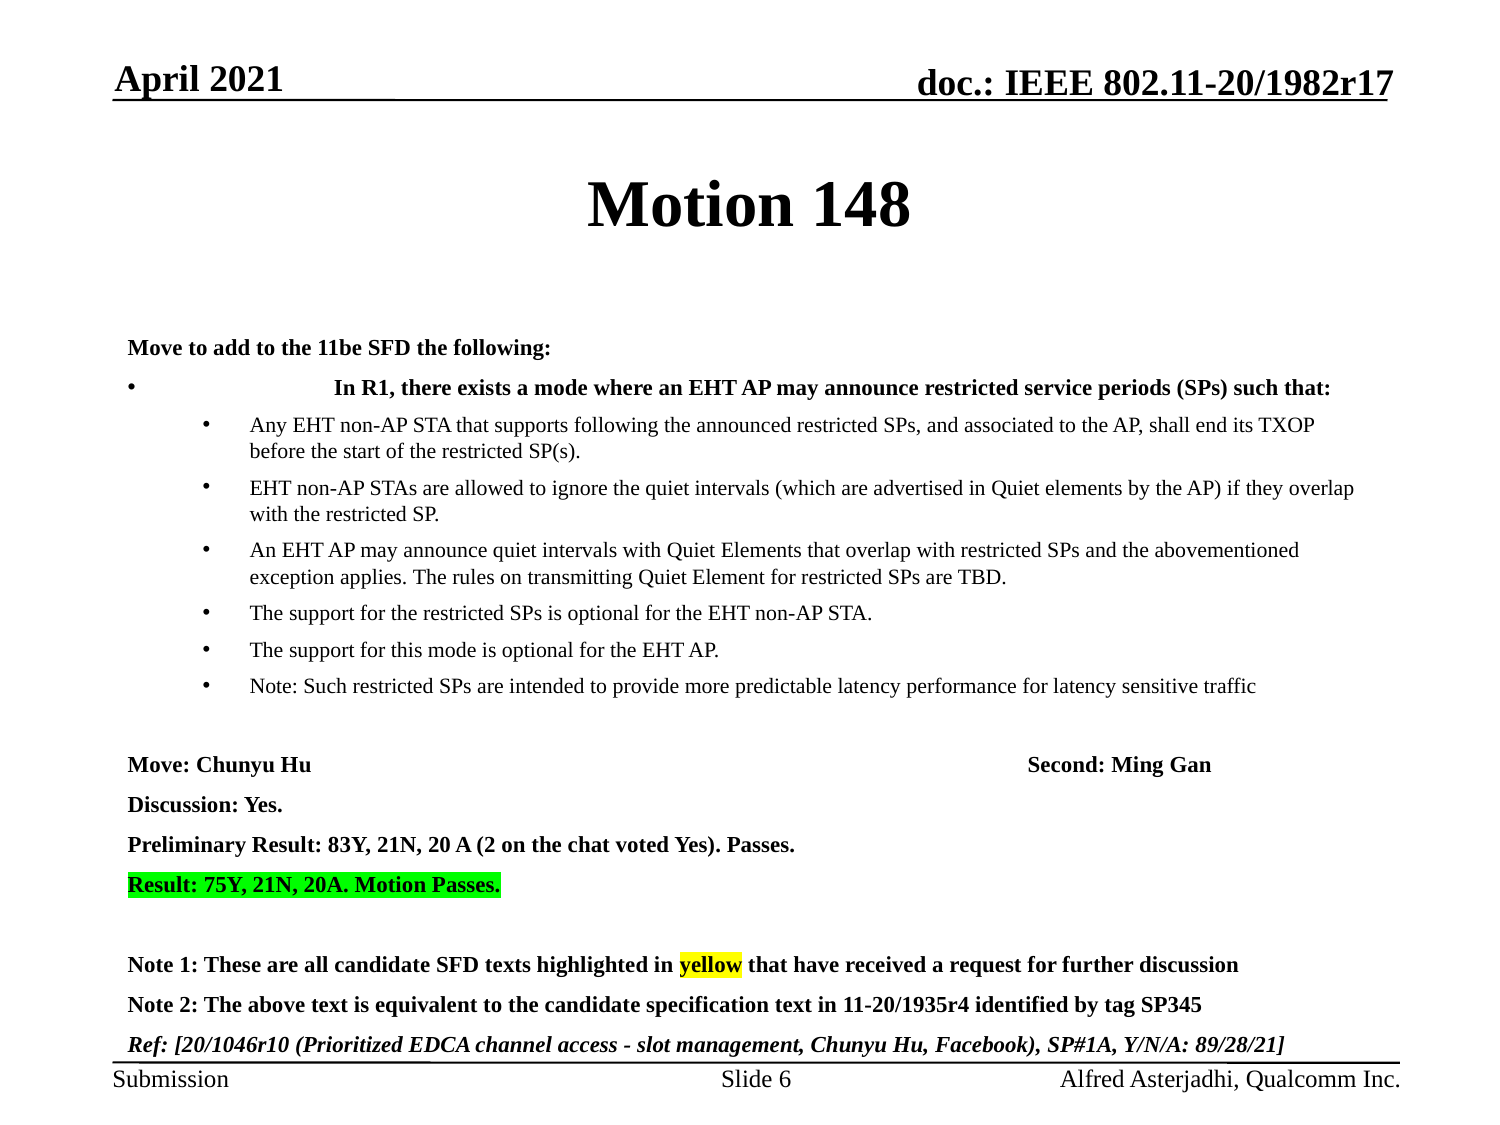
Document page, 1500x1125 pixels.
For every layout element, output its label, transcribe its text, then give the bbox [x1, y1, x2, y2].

slide_number Slide 6 [712, 1061, 800, 1123]
title Motion 148 [112, 112, 1388, 288]
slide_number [114, 54, 423, 100]
footer Alfred Asterjadhi, Qualcomm Inc. [878, 1061, 1402, 1093]
list Move to add to the 11be SFD the following: In R1, there exists a mode where an EHT AP may announce restricted service periods (SPs) such that: Any EHT non-AP STA that supports following the announced restricted SPs, and associated to the AP, shall end its TXOP before the start of the restricted SP(s). EHT non-AP STAs are allowed to ignore the quiet intervals (which are advertised in Quiet elements by the AP) if they overlap with the restricted SP. An EHT AP may announce quiet intervals with Quiet Elements that overlap with restricted SPs and the abovementioned exception applies. The rules on transmitting Quiet Element for restricted SPs are TBD. The support for the restricted SPs is optional for the EHT non-AP STA. The support for this mode is optional for the EHT AP. Note: Such restricted SPs are intended to provide more predictable latency performance for latency sensitive traffic Move: Chunyu Hu Second: Ming Gan Discussion: Yes. Preliminary Result: 83Y, 21N, 20 A (2 on the chat voted Yes). Passes. Result: 75Y, 21N, 20A. Motion Passes. Note 1: These are all candidate SFD texts highlighted in yellow that have received a request for further discussion Note 2: The above text is equivalent to the candidate specification text in 11-20/1935r4 identified by tag SP345 Ref: [20/1046r10 (Prioritized EDCA channel access - slot management, Chunyu Hu, Facebook), SP#1A, Y/N/A: 89/28/21] [112, 324, 1388, 1063]
